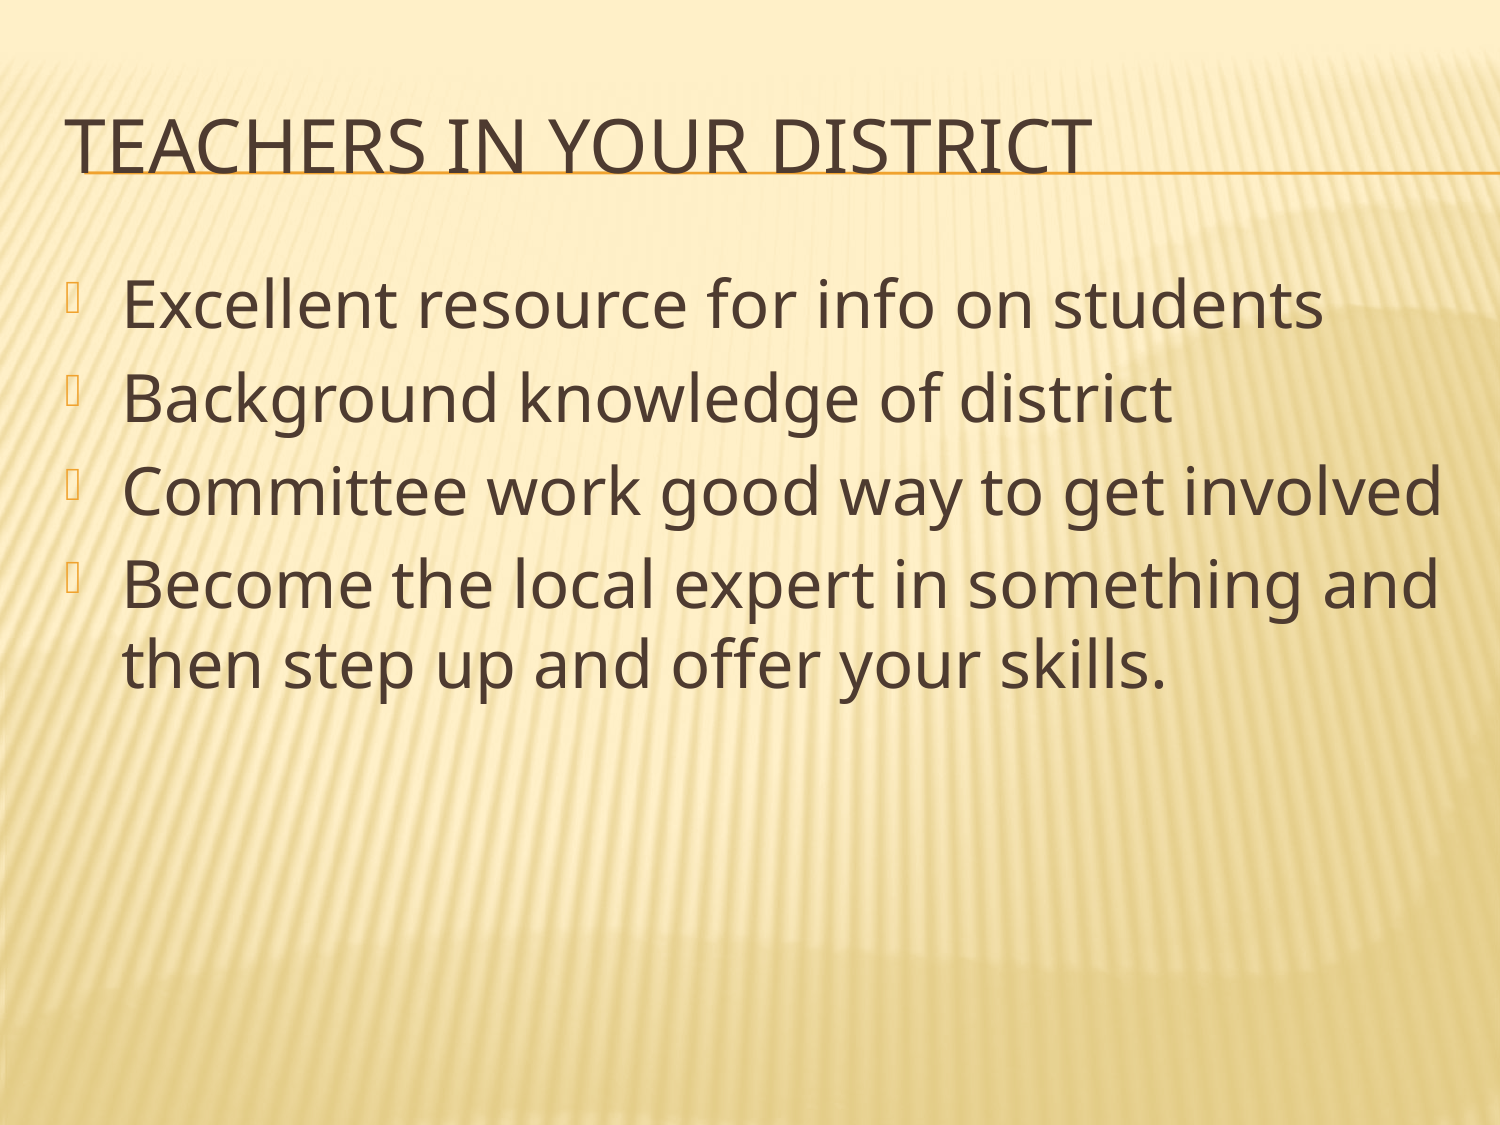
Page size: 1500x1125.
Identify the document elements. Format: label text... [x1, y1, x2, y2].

list Excellent resource for info on students Background knowledge of district Committee work good way to get involved Become the local expert in something and then step up and offer your skills. [50, 254, 1475, 998]
title Teachers in your district [50, 75, 1475, 213]
